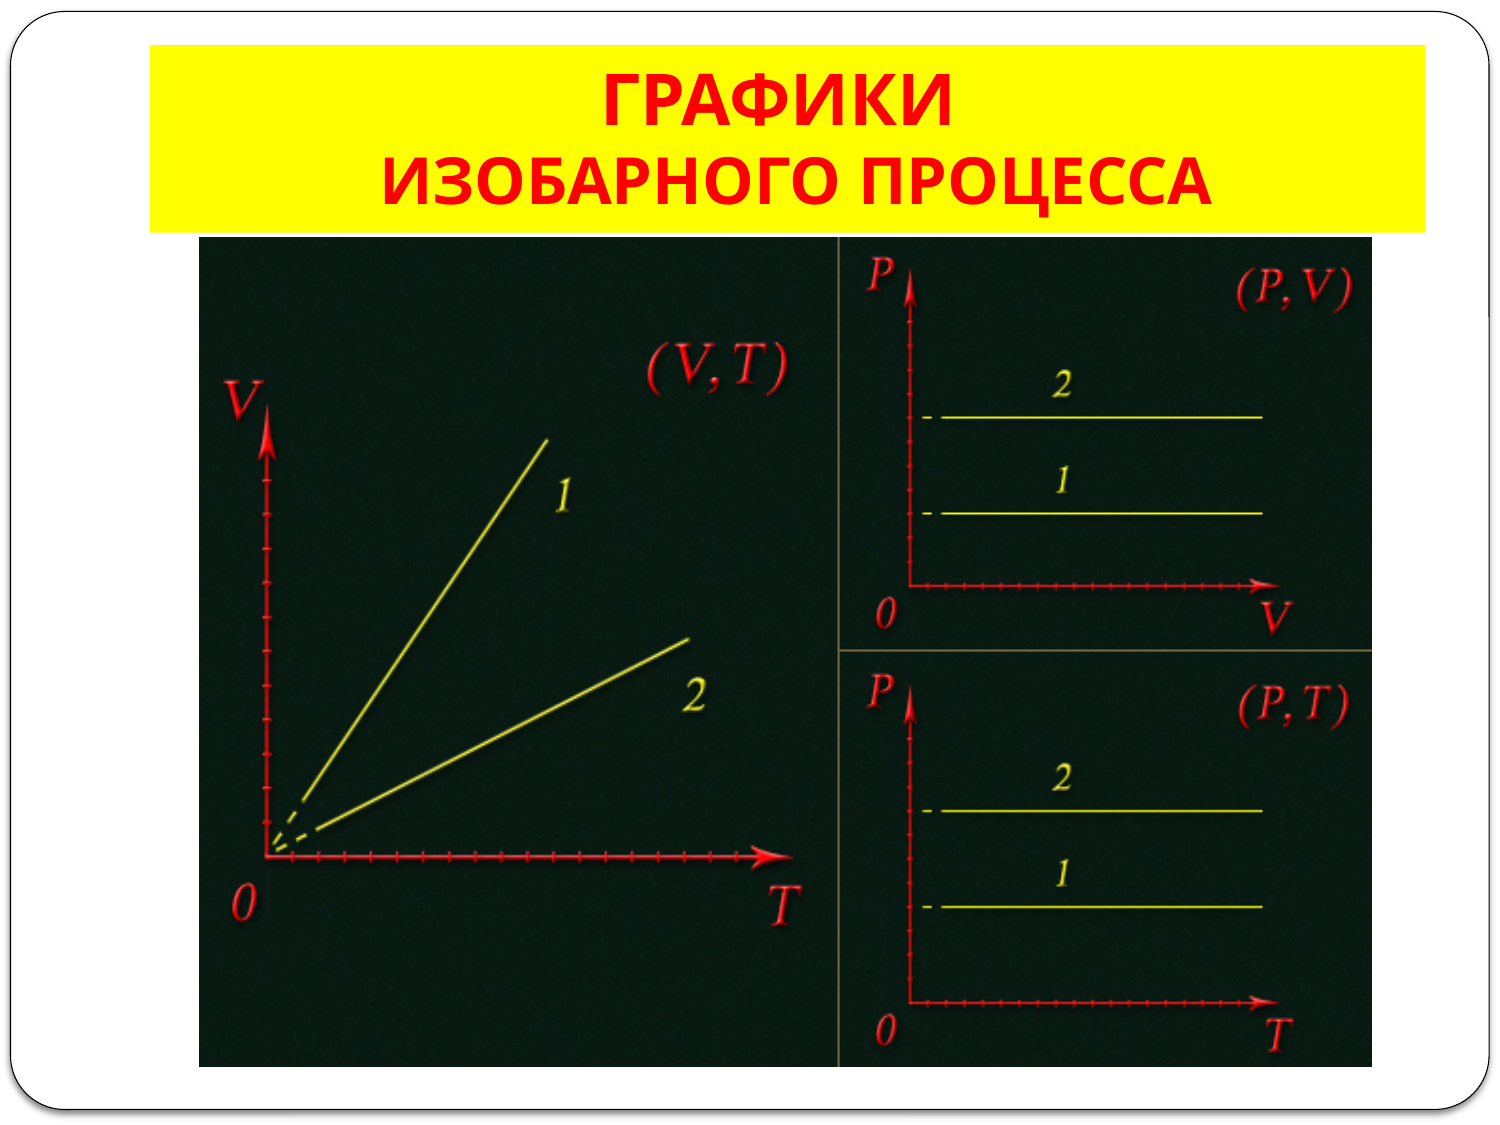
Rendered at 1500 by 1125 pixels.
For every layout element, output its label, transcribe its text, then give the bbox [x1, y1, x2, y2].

title ГРАФИКИ ИЗОБАРНОГО ПРОЦЕССА [150, 45, 1425, 233]
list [198, 237, 1372, 1067]
